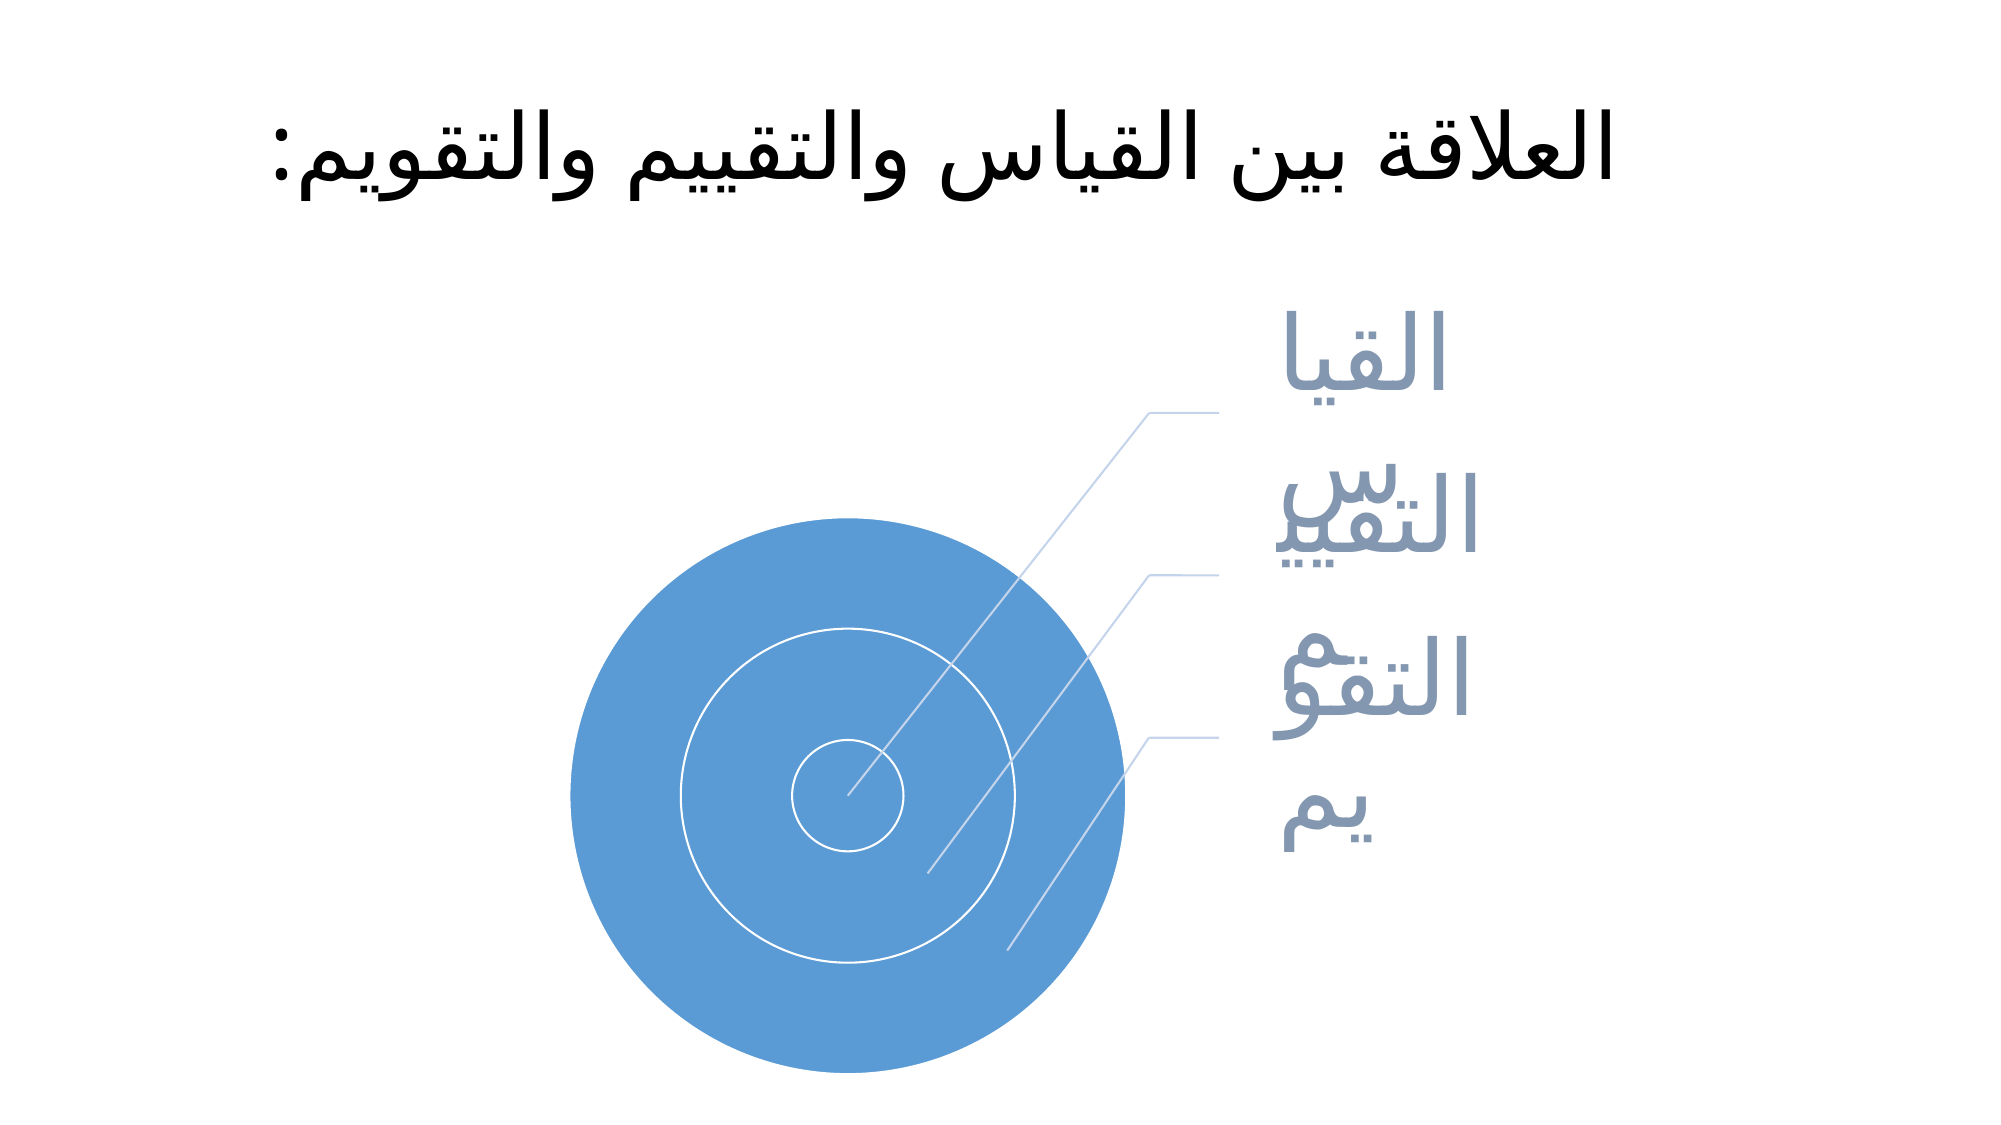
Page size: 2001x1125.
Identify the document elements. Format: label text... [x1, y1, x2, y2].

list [358, 331, 1709, 1075]
title العلاقة بين القياس والتقييم والتقويم: [0, 41, 1637, 259]
